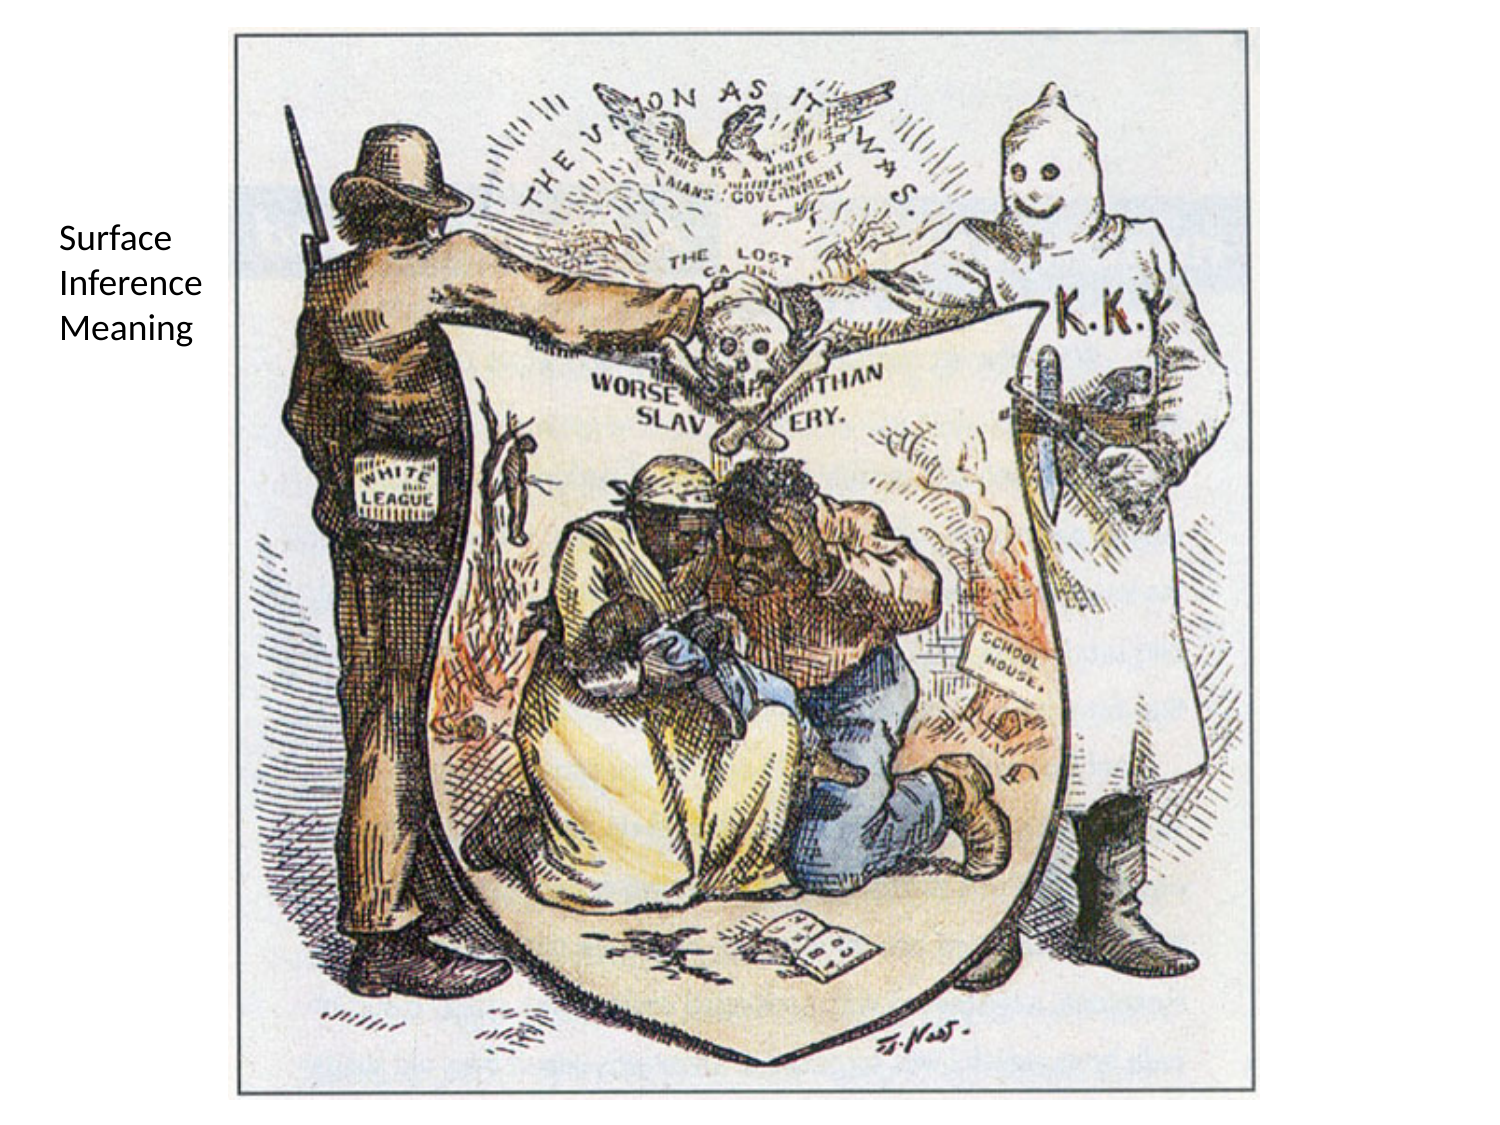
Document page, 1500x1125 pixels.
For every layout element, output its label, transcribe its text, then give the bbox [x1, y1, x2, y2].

picture [228, 27, 1260, 1101]
text_box Surface Inference Meaning [44, 205, 218, 356]
